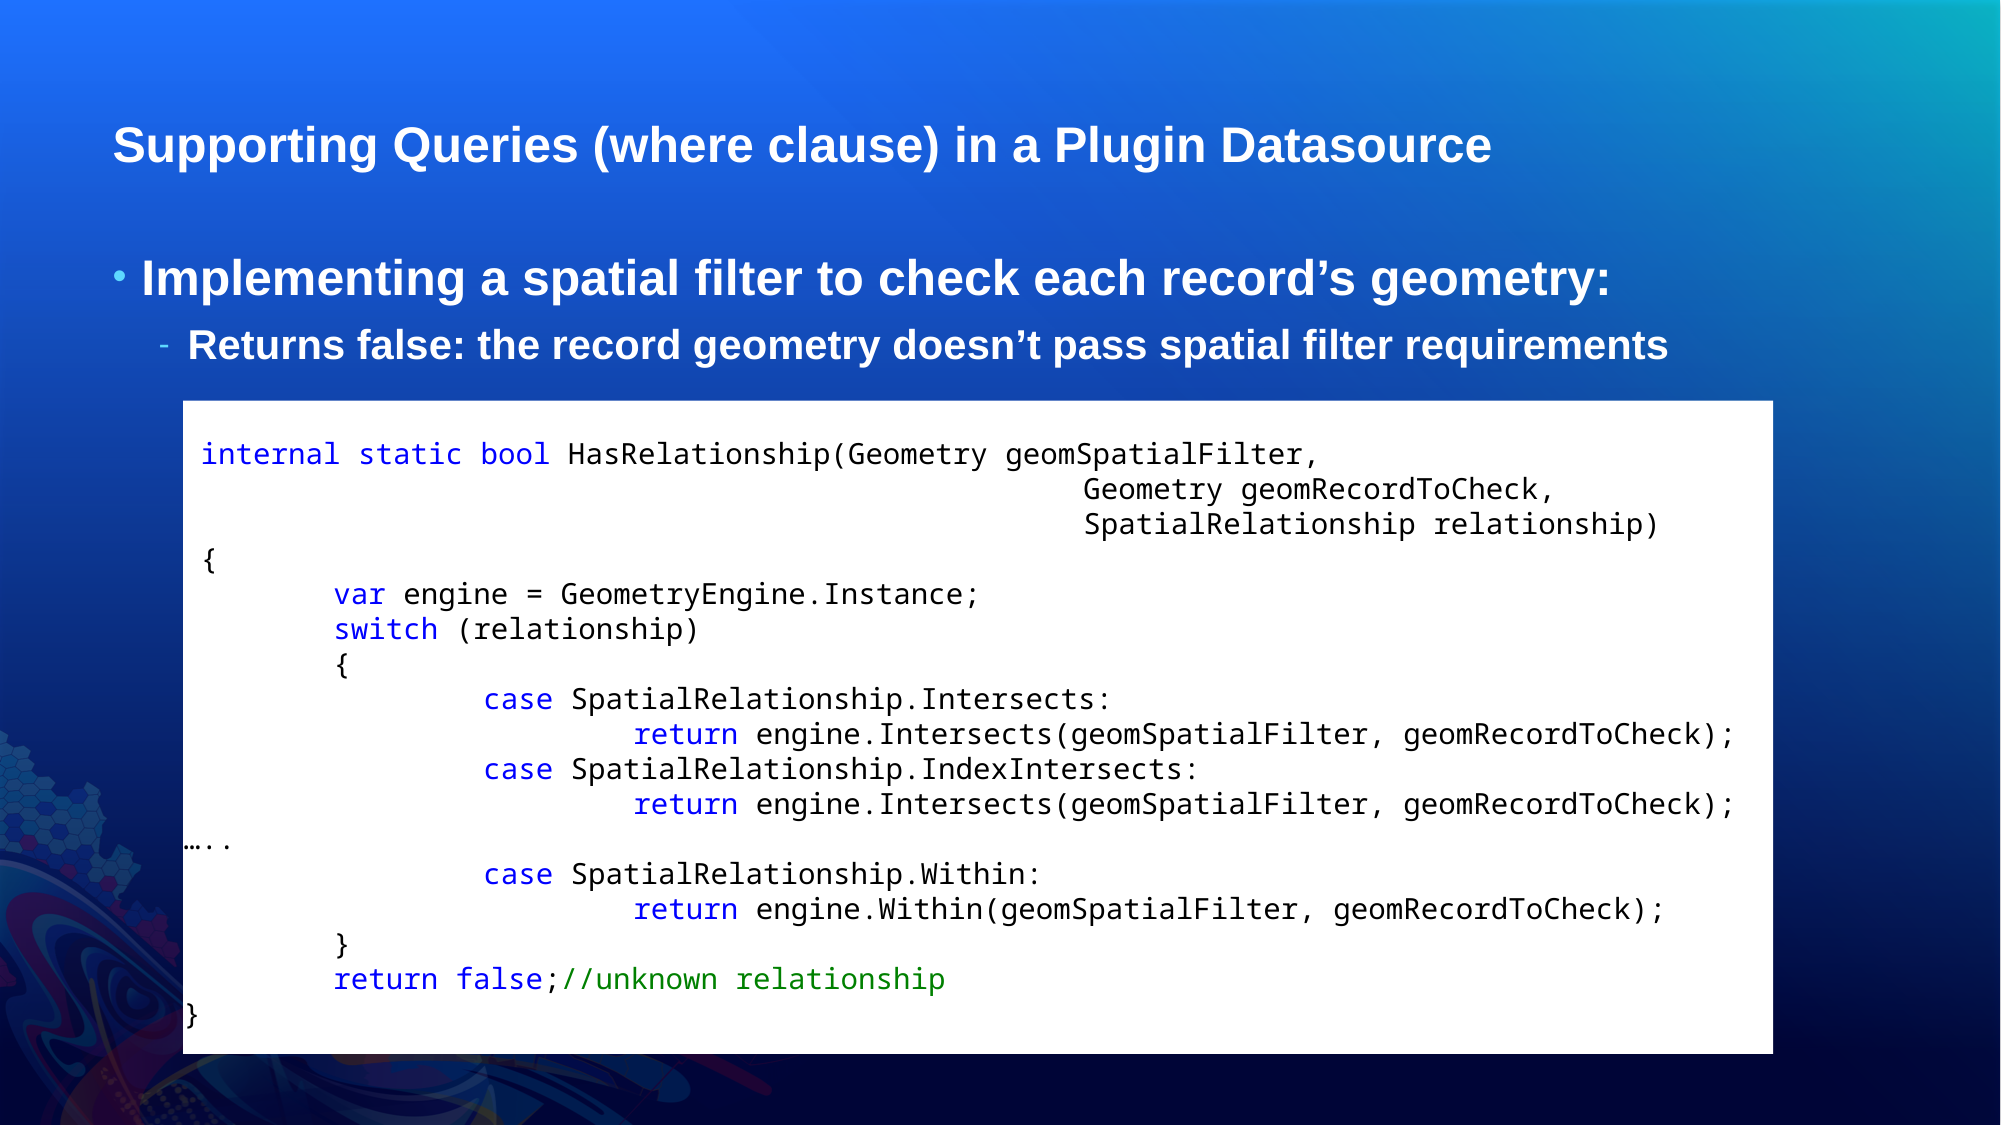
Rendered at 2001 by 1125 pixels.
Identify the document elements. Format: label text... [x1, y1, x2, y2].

text_box internal static bool HasRelationship(Geometry geomSpatialFilter, Geometry geomRecordToCheck, SpatialRelationship relationship) { var engine = GeometryEngine.Instance; switch (relationship) { case SpatialRelationship.Intersects: return engine.Intersects(geomSpatialFilter, geomRecordToCheck); case SpatialRelationship.IndexIntersects: return engine.Intersects(geomSpatialFilter, geomRecordToCheck); ….. case SpatialRelationship.Within: return engine.Within(geomSpatialFilter, geomRecordToCheck); } return false;//unknown relationship } [183, 400, 1774, 1054]
list Implementing a spatial filter to check each record’s geometry: Returns false: the record geometry doesn’t pass spatial filter requirements [112, 245, 1962, 959]
title Supporting Queries (where clause) in a Plugin Datasource [112, 111, 1889, 173]
